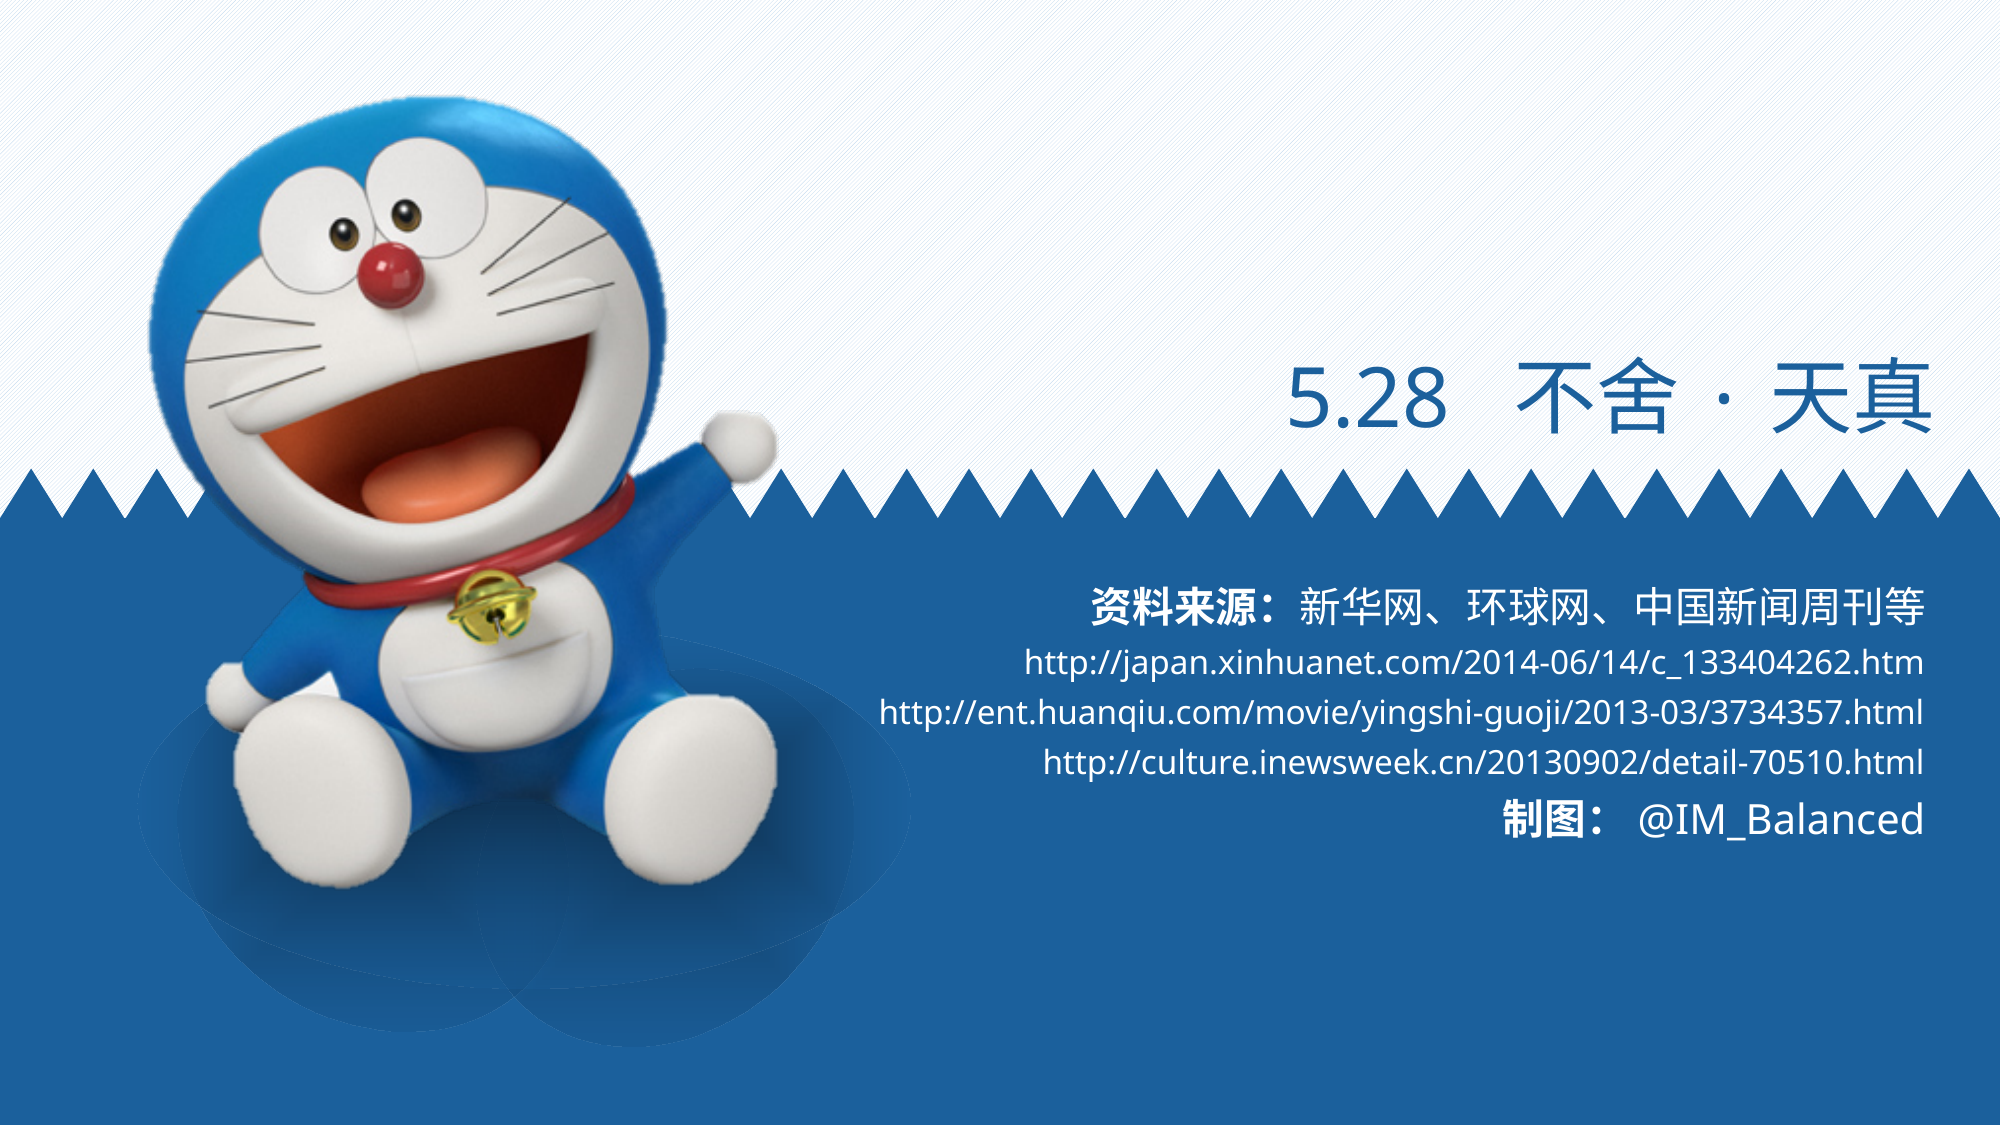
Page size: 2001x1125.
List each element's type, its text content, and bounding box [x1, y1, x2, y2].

text_box 5.28 不舍·天真 [1237, 311, 1984, 452]
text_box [0, 468, 2000, 1125]
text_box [58, 59, 953, 1063]
